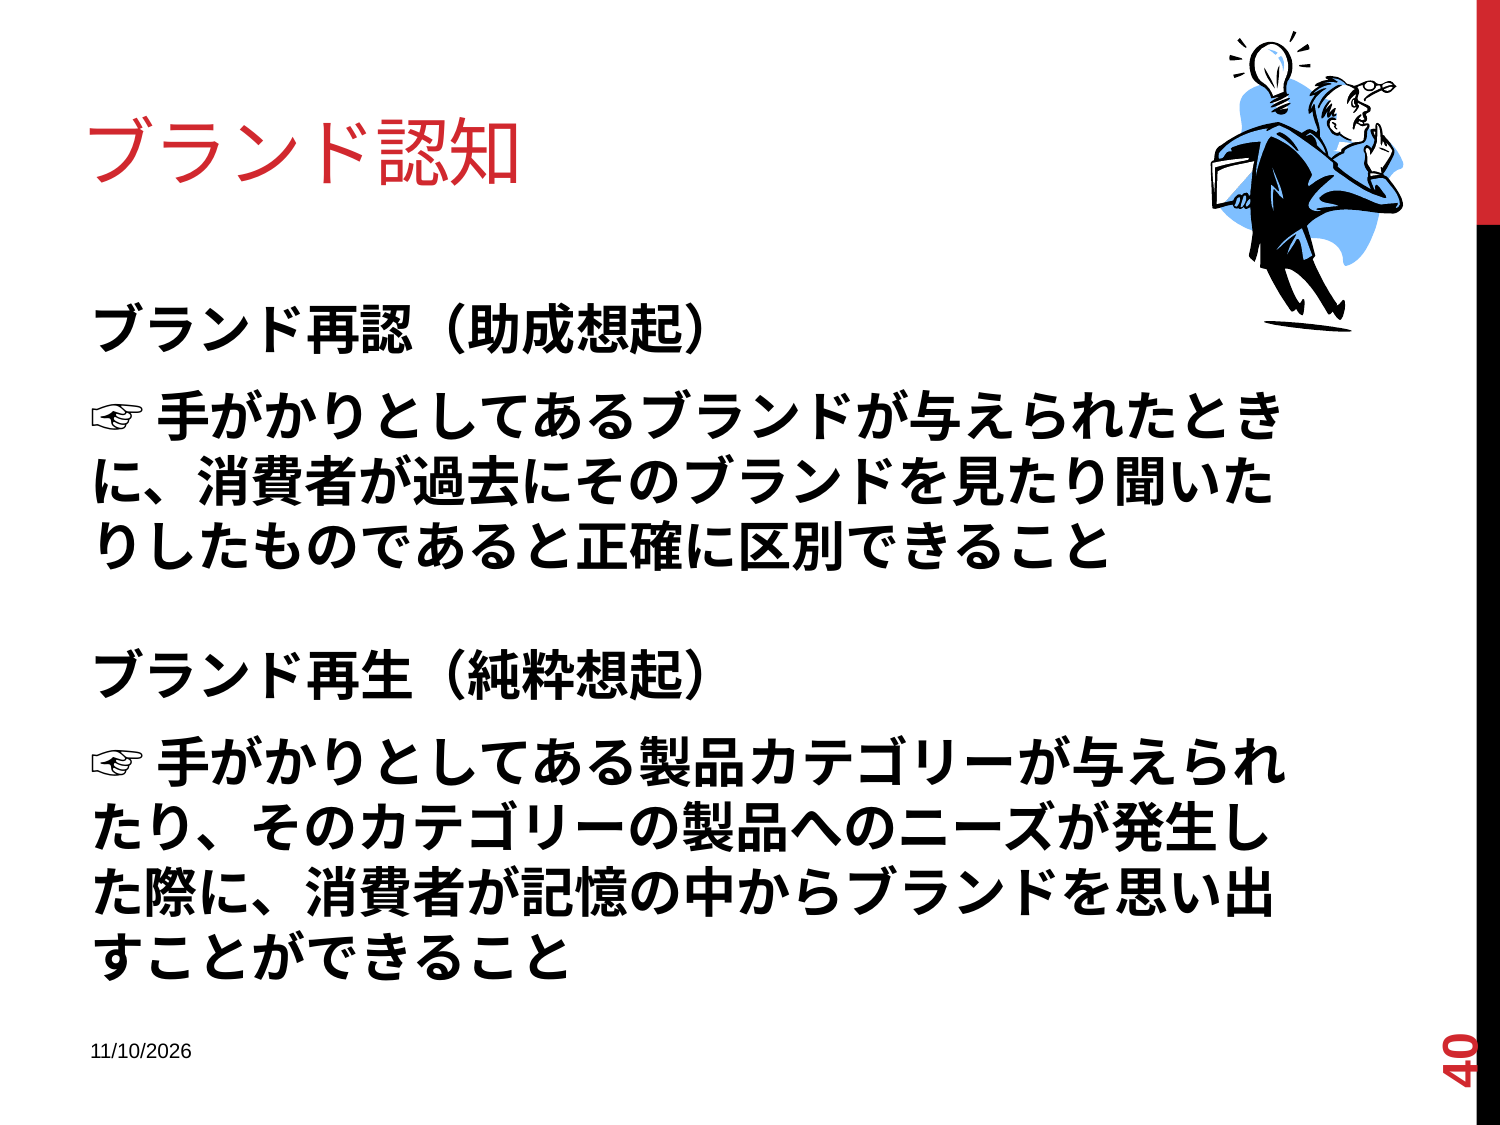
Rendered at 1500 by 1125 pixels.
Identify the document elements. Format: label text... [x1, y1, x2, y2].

title ブランド認知 [64, 54, 894, 203]
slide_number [75, 1012, 638, 1063]
slide_number 40 [1427, 887, 1488, 1104]
list ブランド再認（助成想起） ☞手がかりとしてあるブランドが与えられたときに、消費者が過去にそのブランドを見たり聞いたりしたものであると正確に区別できること ブランド再生（純粋想起） ☞手がかりとしてある製品カテゴリーが与えられたり、そのカテゴリーの製品へのニーズが発生した際に、消費者が記憶の中からブランドを思い出すことができること [75, 287, 1325, 1005]
picture [1210, 30, 1405, 333]
